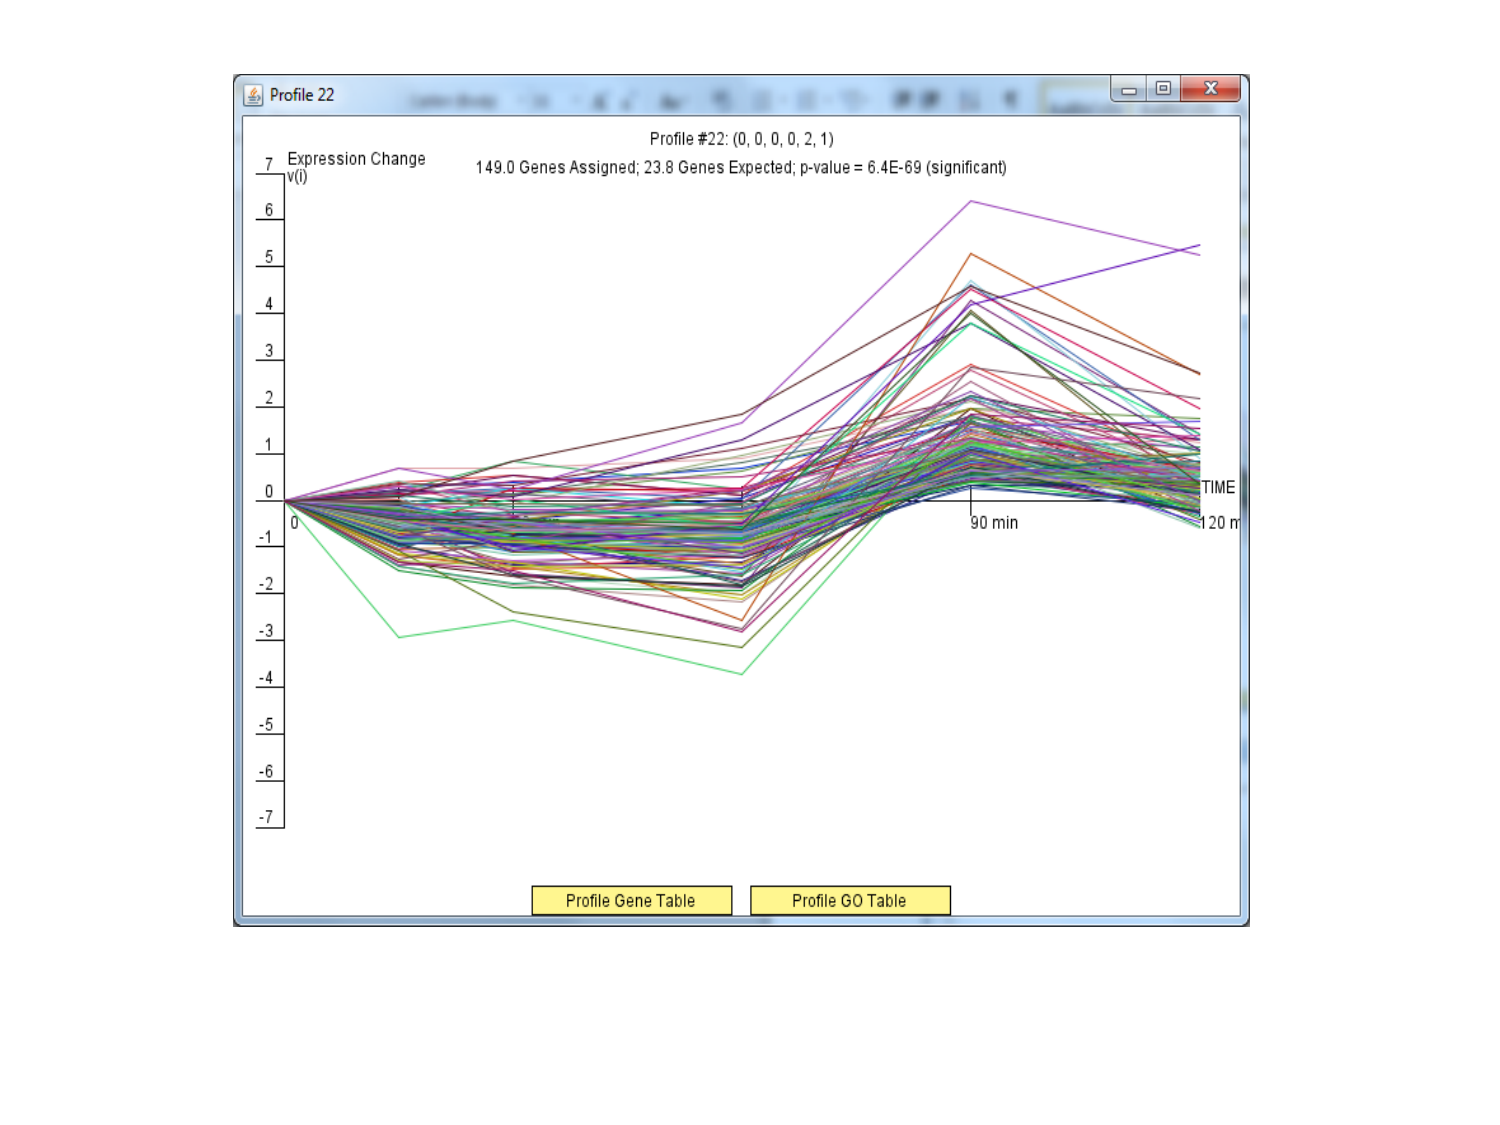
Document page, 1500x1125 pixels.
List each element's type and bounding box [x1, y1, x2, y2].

picture [233, 74, 1251, 927]
